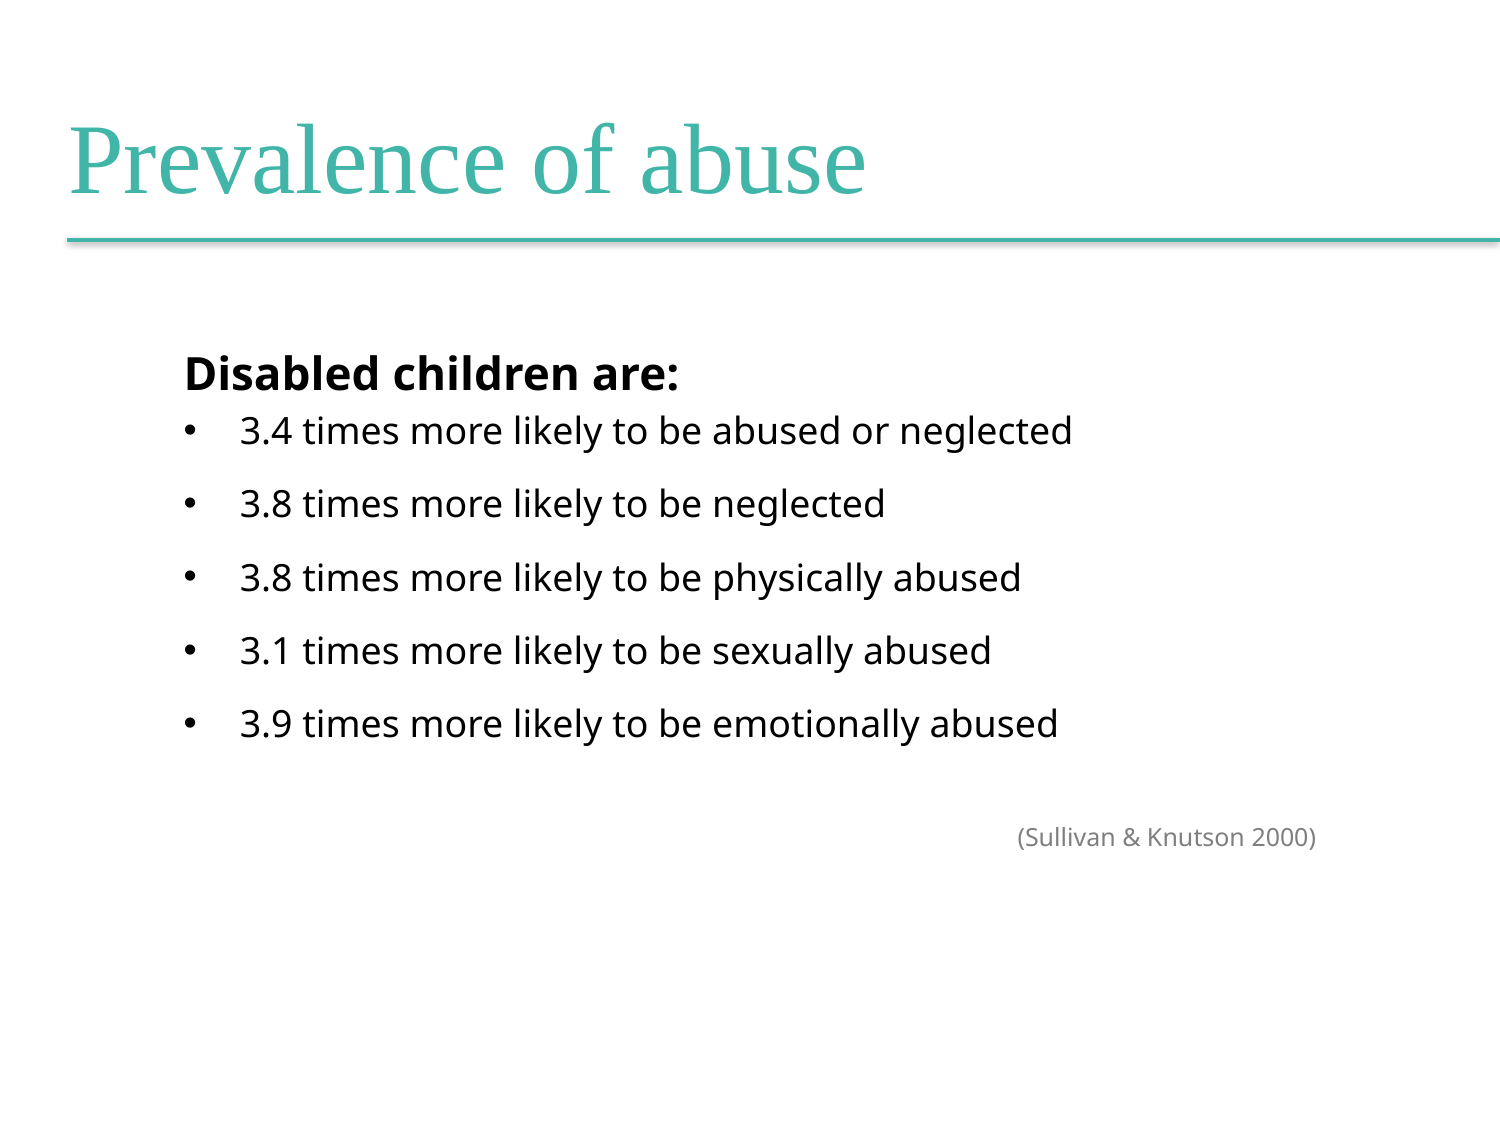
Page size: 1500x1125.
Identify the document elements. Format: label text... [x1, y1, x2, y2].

text_box Prevalence of abuse [53, 20, 1476, 309]
list Disabled children are: 3.4 times more likely to be abused or neglected 3.8 times more likely to be neglected 3.8 times more likely to be physically abused 3.1 times more likely to be sexually abused 3.9 times more likely to be emotionally abused (Sullivan & Knutson 2000) [168, 336, 1332, 1015]
